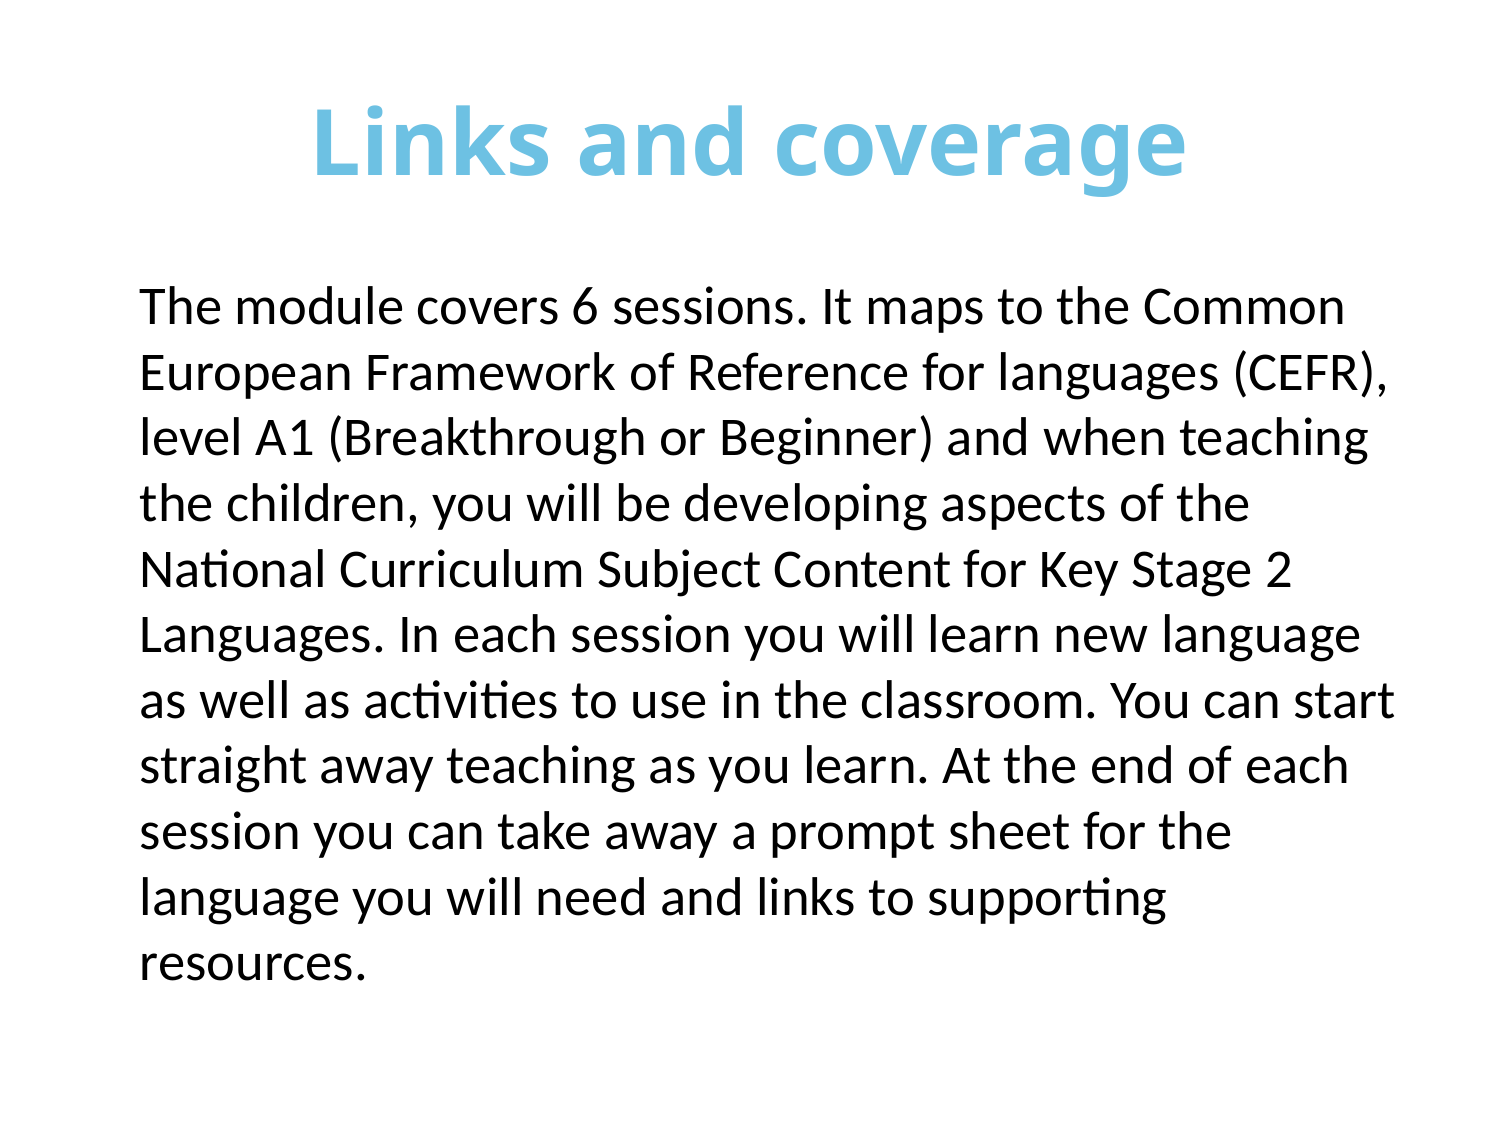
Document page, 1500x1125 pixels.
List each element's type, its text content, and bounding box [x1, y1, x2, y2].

title Links and coverage [75, 45, 1425, 233]
list The module covers 6 sessions. It maps to the Common European Framework of Reference for languages (CEFR), level A1 (Breakthrough or Beginner) and when teaching the children, you will be developing aspects of the National Curriculum Subject Content for Key Stage 2 Languages. In each session you will learn new language as well as activities to use in the classroom. You can start straight away teaching as you learn. At the end of each session you can take away a prompt sheet for the language you will need and links to supporting resources. [75, 262, 1425, 1005]
